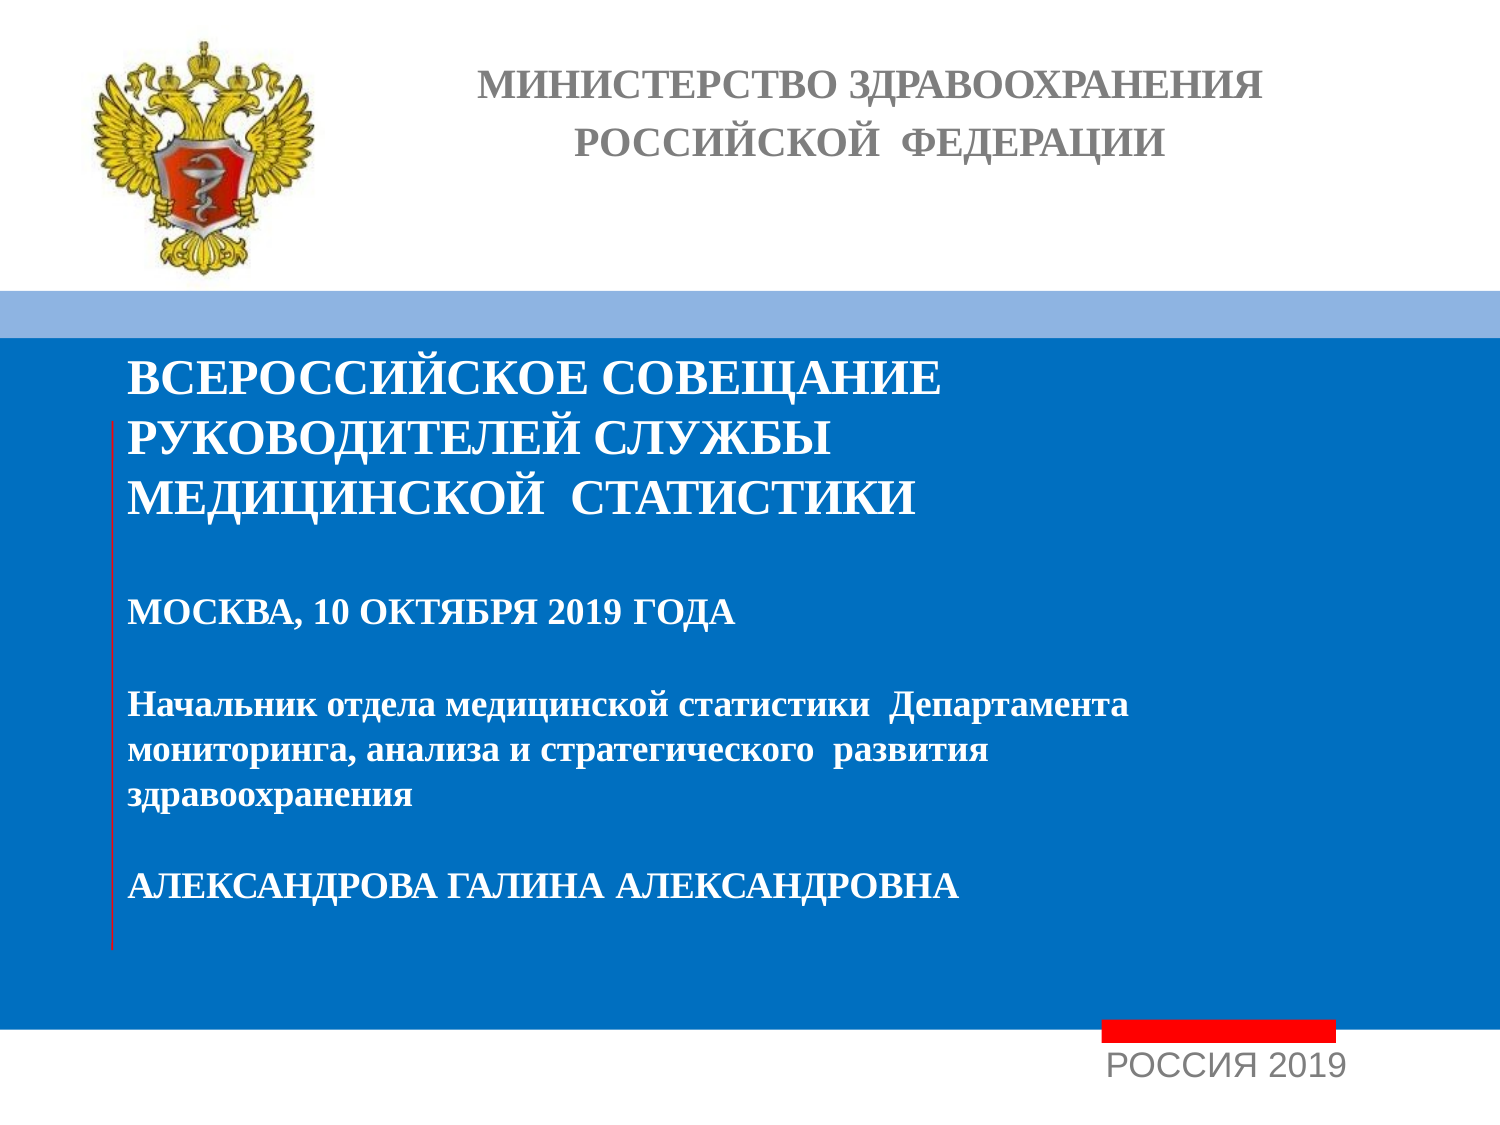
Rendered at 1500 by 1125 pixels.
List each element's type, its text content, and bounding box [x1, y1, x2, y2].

text_box [0, 339, 1500, 1030]
title МИНИСТЕРСТВО ЗДРАВООХРАНЕНИЯ РОССИЙСКОЙ ФЕДЕРАЦИИ [350, 45, 1388, 236]
text_box ВСЕРОССИЙСКОЕ СОВЕЩАНИЕ РУКОВОДИТЕЛЕЙ СЛУЖБЫ МЕДИЦИНСКОЙ СТАТИСТИКИ МОСКВА, 10 ОКТЯБРЯ 2019 ГОДА Начальник отдела медицинской статистики Департамента мониторинга, анализа и стратегического развития здравоохранения АЛЕКСАНДРОВА ГАЛИНА АЛЕКСАНДРОВНА [125, 342, 1231, 907]
text_box [1101, 1019, 1336, 1043]
text_box [0, 290, 1500, 339]
text_box [336, 54, 1329, 244]
text_box РОССИЯ 2019 [1103, 1042, 1349, 1085]
text_box [81, 25, 972, 290]
